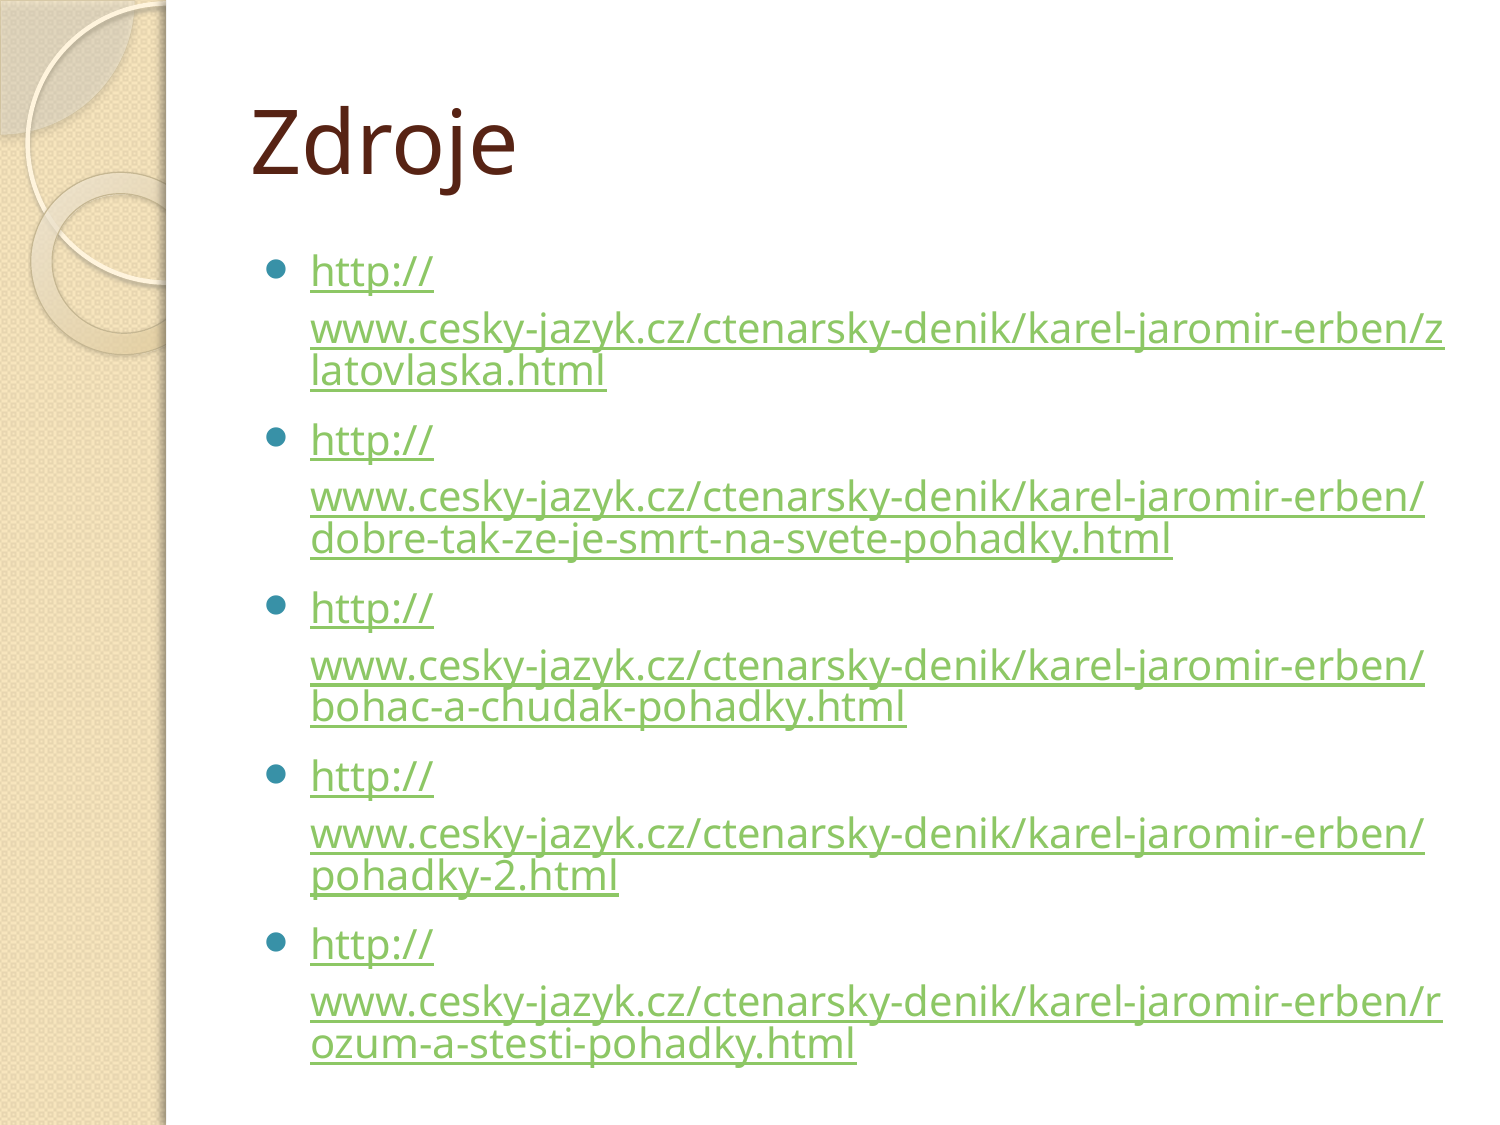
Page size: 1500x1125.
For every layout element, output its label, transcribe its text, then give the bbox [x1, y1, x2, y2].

list http://www.cesky-jazyk.cz/ctenarsky-denik/karel-jaromir-erben/zlatovlaska.html http://www.cesky-jazyk.cz/ctenarsky-denik/karel-jaromir-erben/dobre-tak-ze-je-smrt-na-svete-pohadky.html http://www.cesky-jazyk.cz/ctenarsky-denik/karel-jaromir-erben/bohac-a-chudak-pohadky.html http://www.cesky-jazyk.cz/ctenarsky-denik/karel-jaromir-erben/pohadky-2.html http://www.cesky-jazyk.cz/ctenarsky-denik/karel-jaromir-erben/rozum-a-stesti-pohadky.html [235, 237, 1466, 1025]
title Zdroje [235, 45, 1466, 233]
